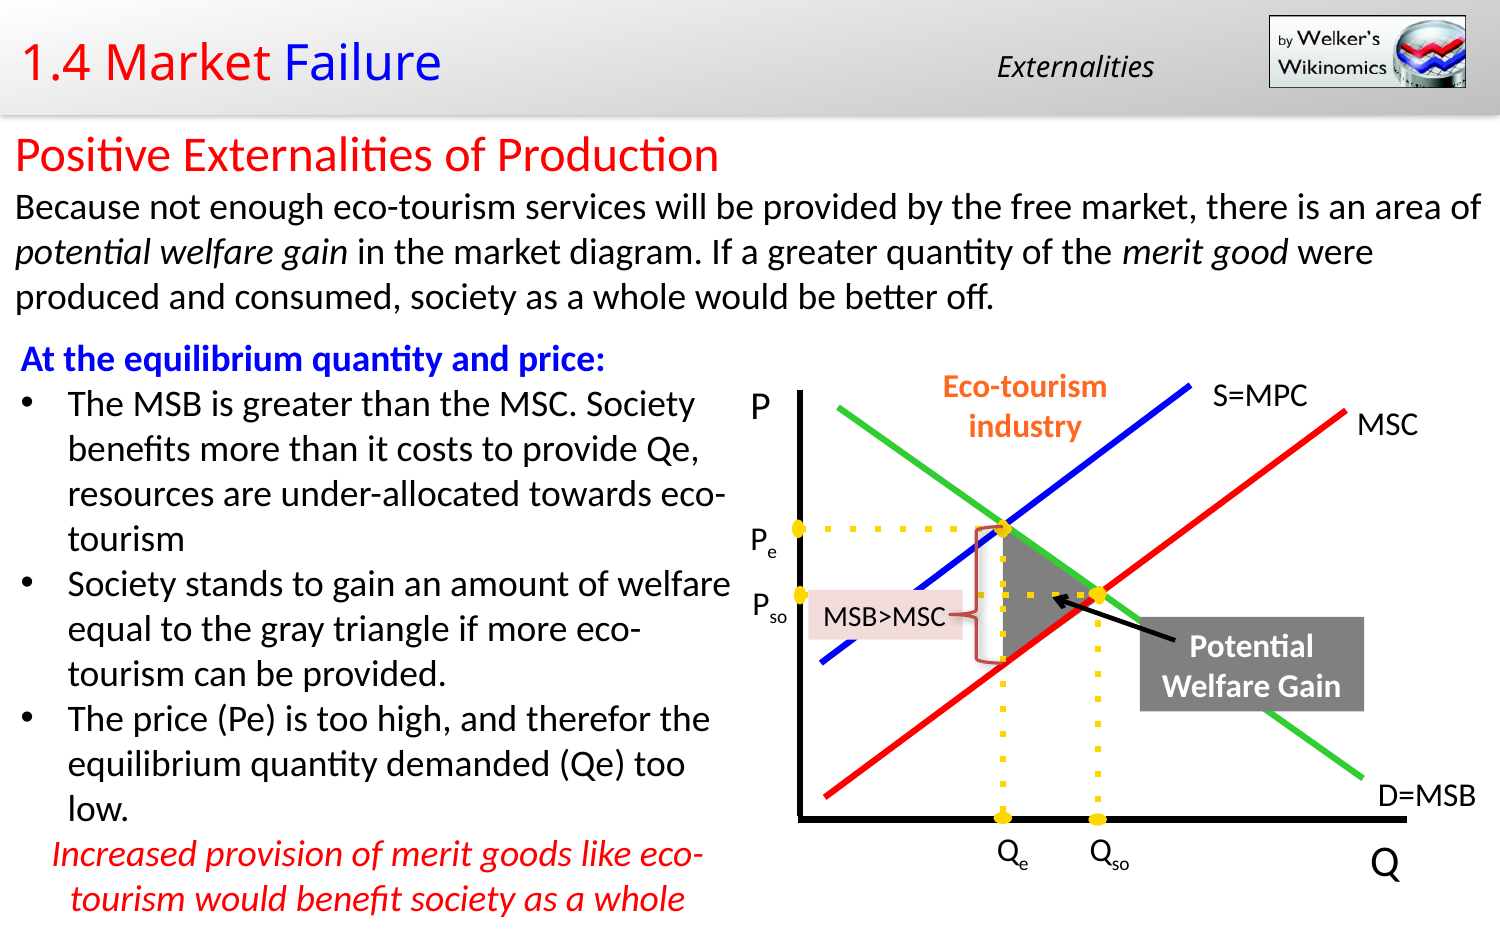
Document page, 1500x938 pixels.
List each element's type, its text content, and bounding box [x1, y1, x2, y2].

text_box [0, 0, 1500, 115]
text_box At the equilibrium quantity and price: The MSB is greater than the MSC. Society benefits more than it costs to provide Qe, resources are under-allocated towards eco-tourism Society stands to gain an amount of welfare equal to the gray triangle if more eco-tourism can be provided. The price (Pe) is too high, and therefor the equilibrium quantity demanded (Qe) too low. Increased provision of merit goods like eco-tourism would benefit society as a whole [5, 326, 750, 927]
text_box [735, 356, 1500, 895]
text_box Positive Externalities of Production Because not enough eco-tourism services will be provided by the free market, there is an area of potential welfare gain in the market diagram. If a greater quantity of the merit good were produced and consumed, society as a whole would be better off. [0, 123, 1500, 325]
